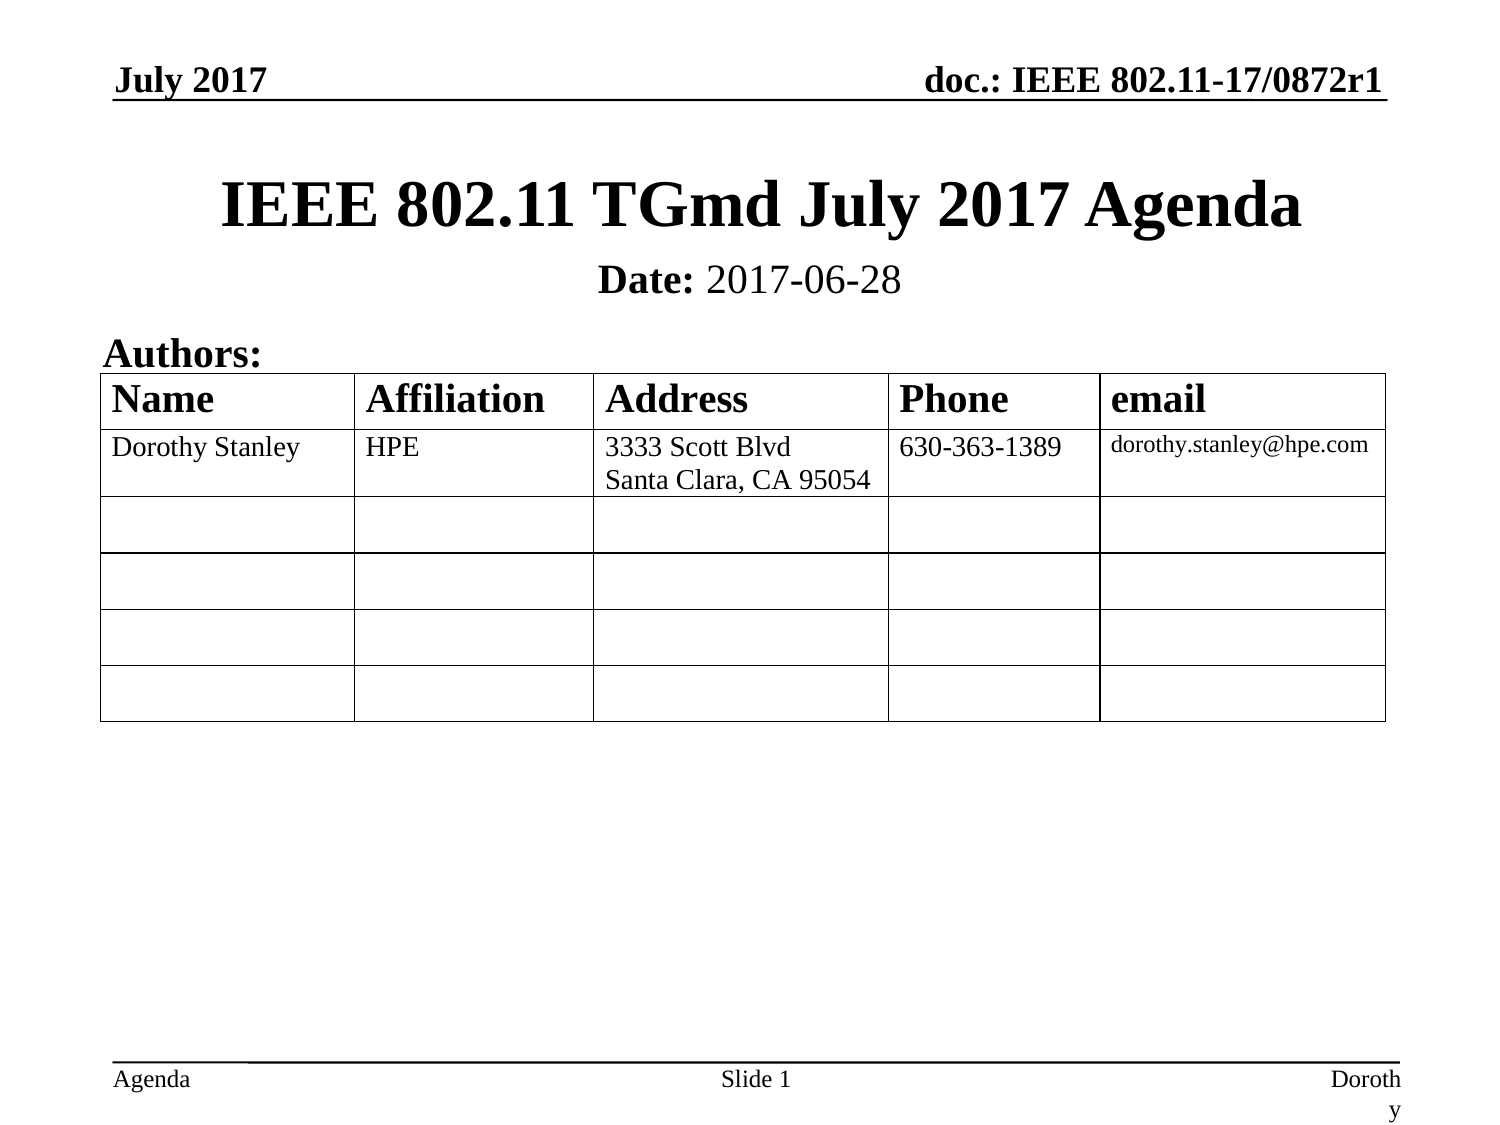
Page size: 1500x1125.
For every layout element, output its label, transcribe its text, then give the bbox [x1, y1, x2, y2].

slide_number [114, 54, 425, 100]
title IEEE 802.11 TGmd July 2017 Agenda [112, 112, 1413, 288]
slide_number Slide 1 [712, 1062, 800, 1093]
text_box Authors: [87, 318, 325, 371]
footer Dorothy Stanley, HP Enterprise [1325, 1062, 1402, 1093]
list Date: 2017-06-28 [112, 249, 1388, 313]
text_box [85, 372, 1415, 784]
